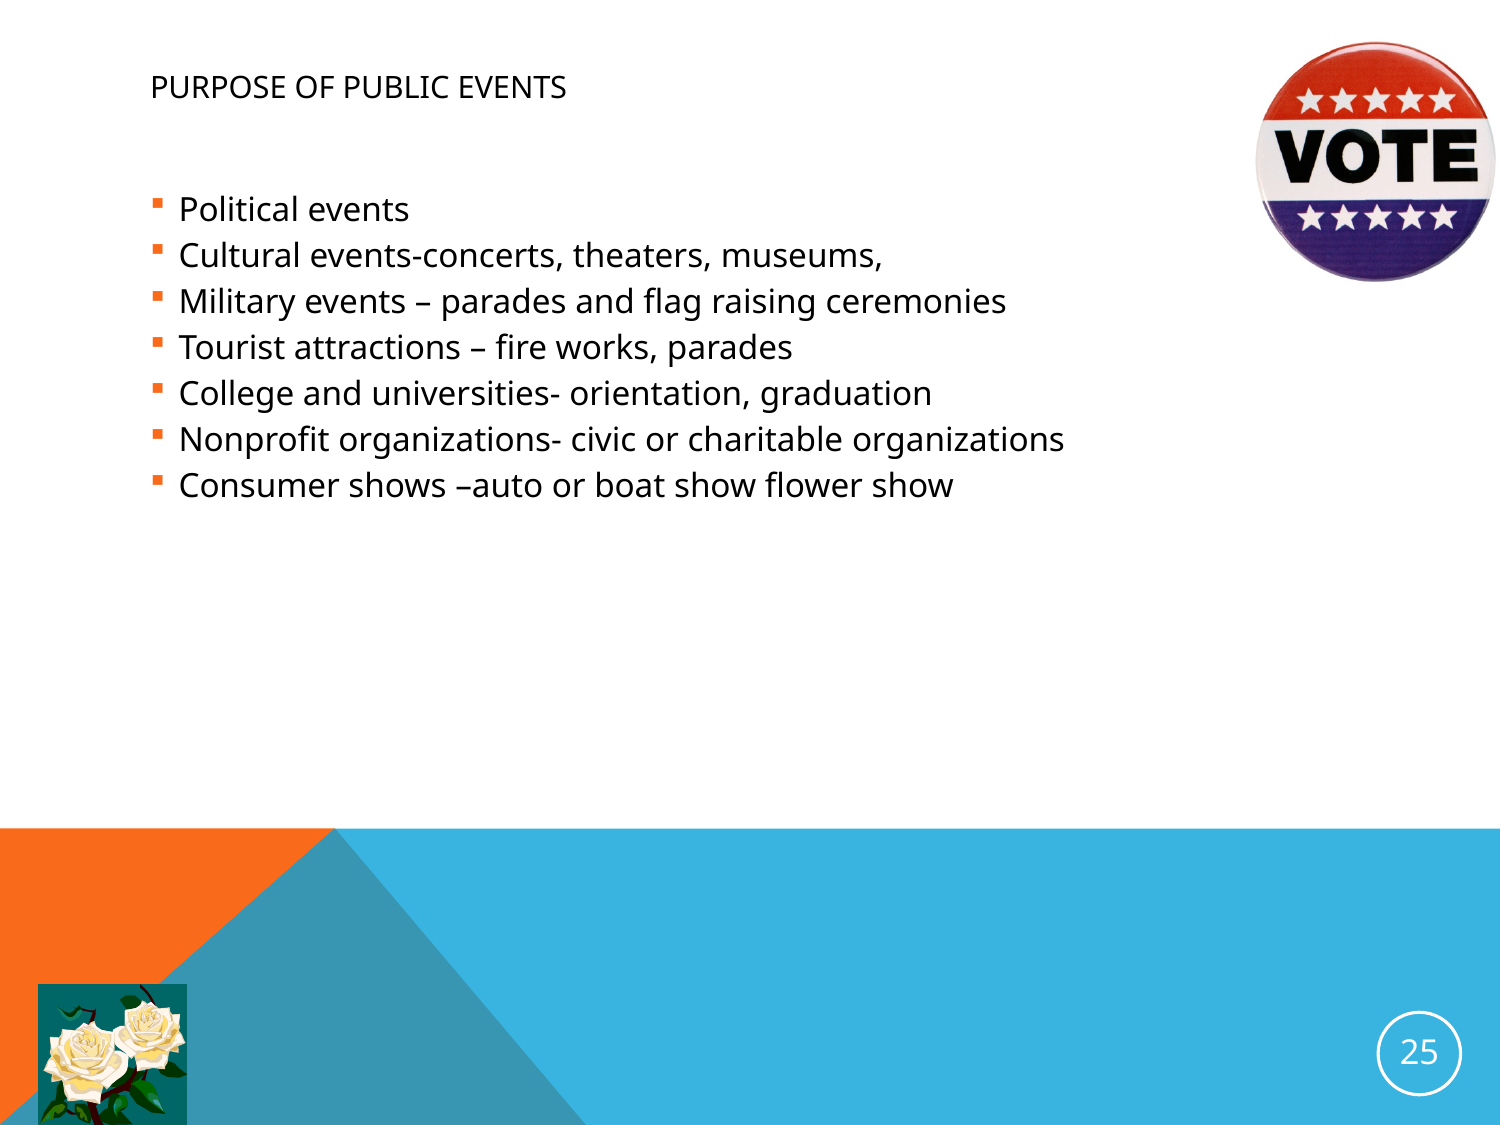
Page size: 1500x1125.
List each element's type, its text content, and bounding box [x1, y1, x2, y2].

list Political events Cultural events-concerts, theaters, museums, Military events – parades and flag raising ceremonies Tourist attractions – fire works, parades College and universities- orientation, graduation Nonprofit organizations- civic or charitable organizations Consumer shows –auto or boat show flower show [135, 180, 1369, 768]
picture [1249, 37, 1500, 287]
title Purpose of public events [135, 60, 1244, 150]
slide_number 25 [1376, 1010, 1463, 1097]
picture [37, 983, 188, 1125]
